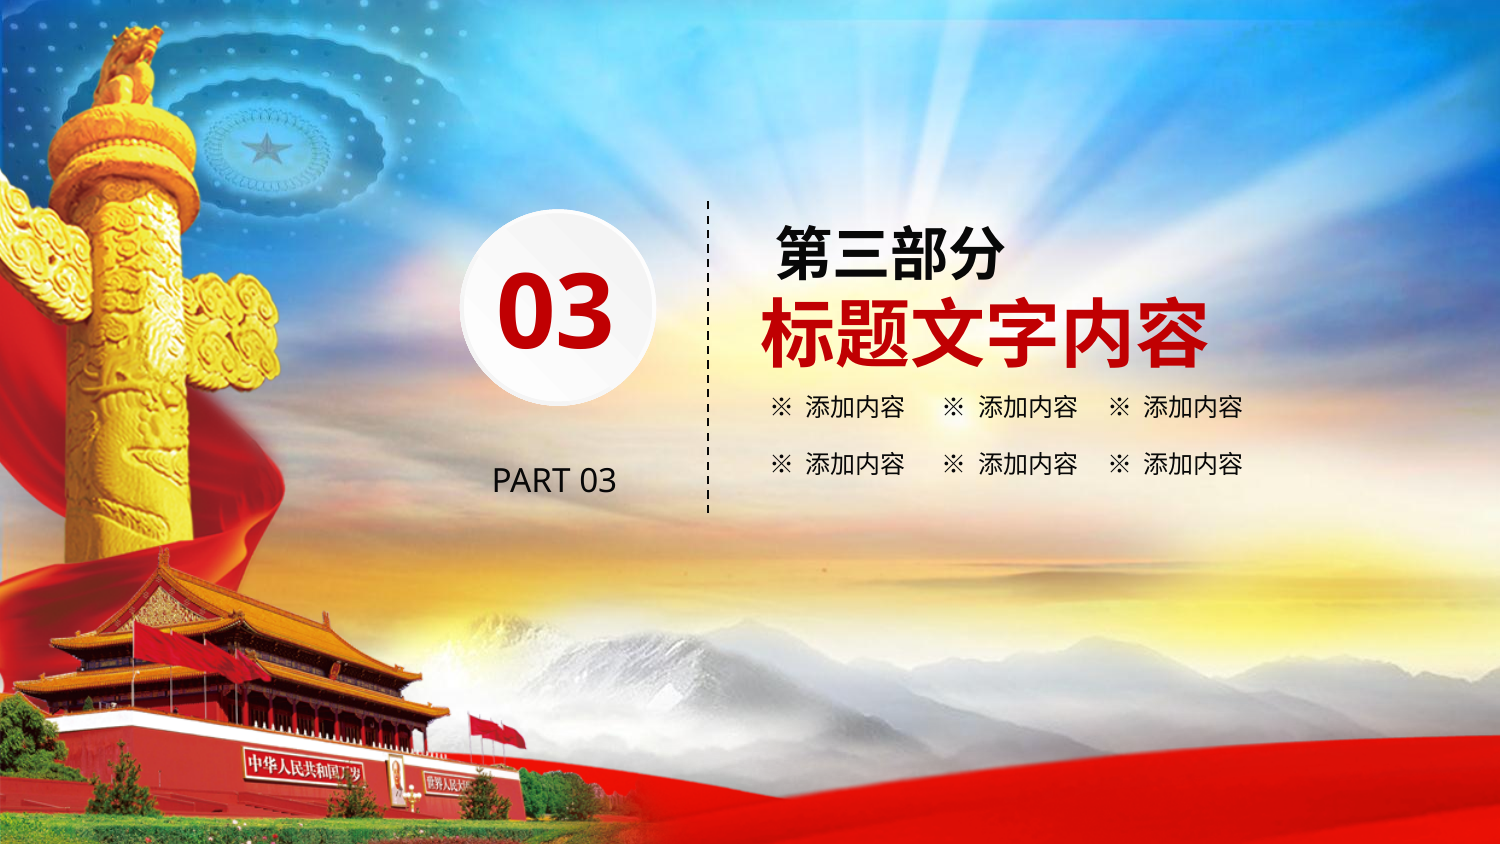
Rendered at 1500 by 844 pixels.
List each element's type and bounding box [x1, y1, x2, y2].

text_box [459, 209, 657, 406]
text_box [0, 0, 1500, 844]
